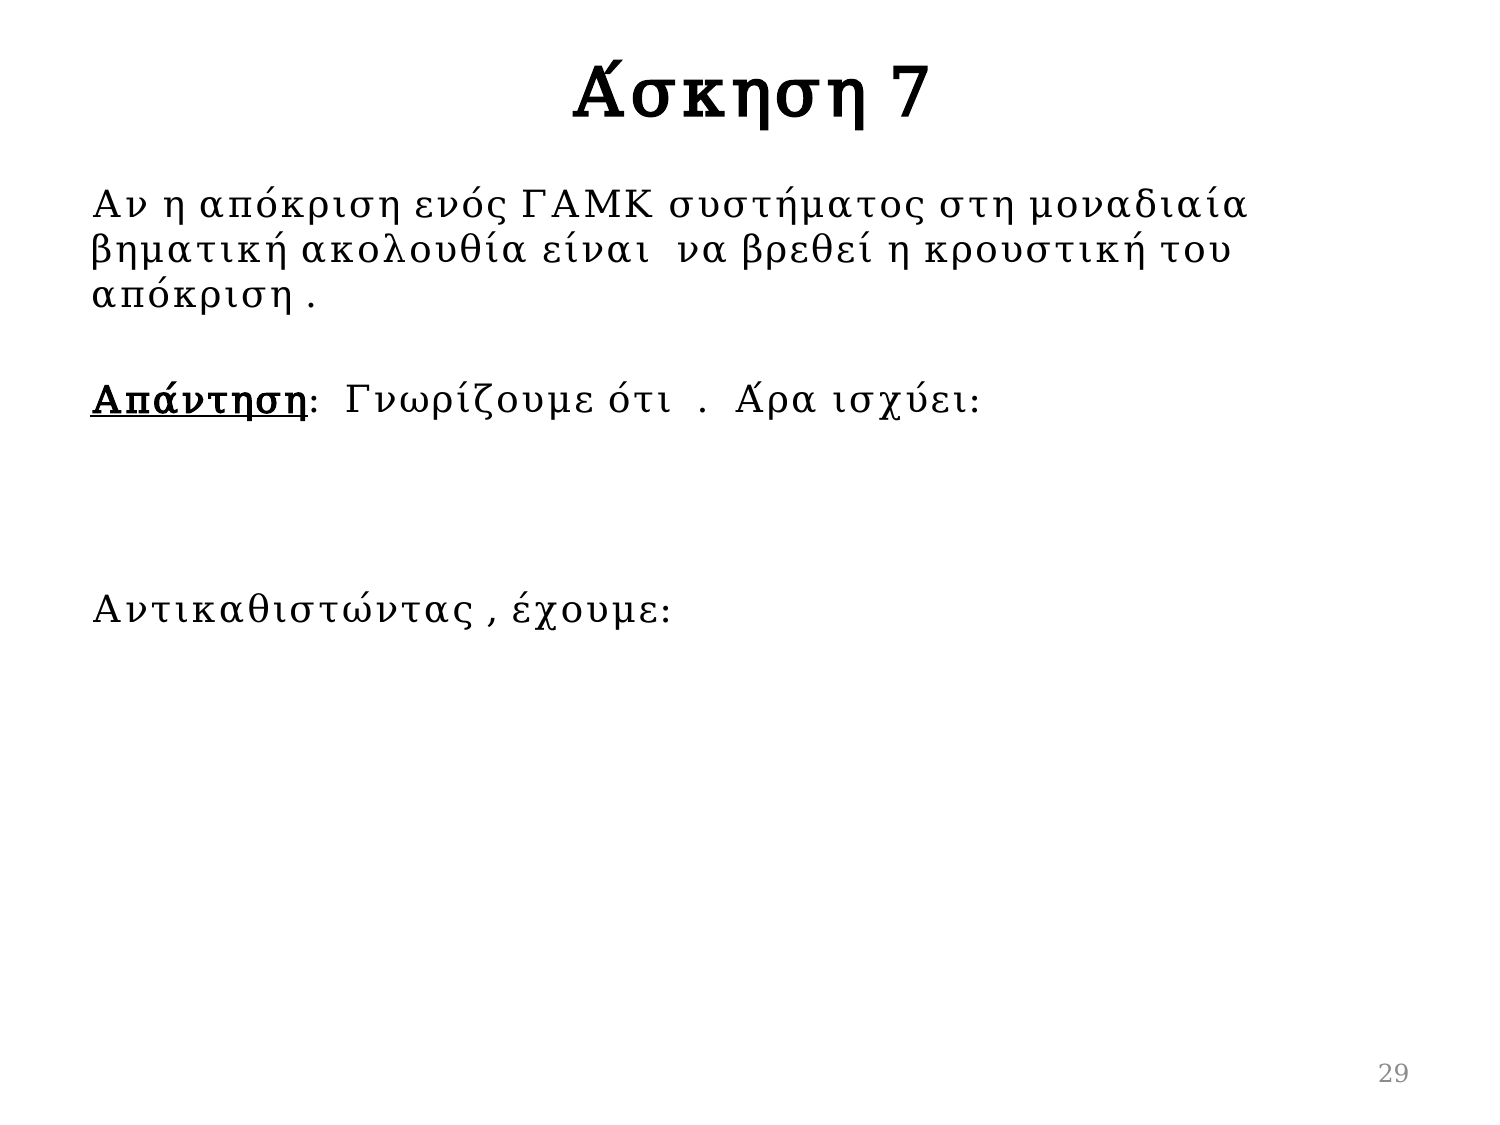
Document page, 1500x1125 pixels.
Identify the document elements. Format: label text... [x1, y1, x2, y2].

slide_number 29 [1222, 1042, 1425, 1103]
title Άσκηση 7 [75, 19, 1425, 159]
